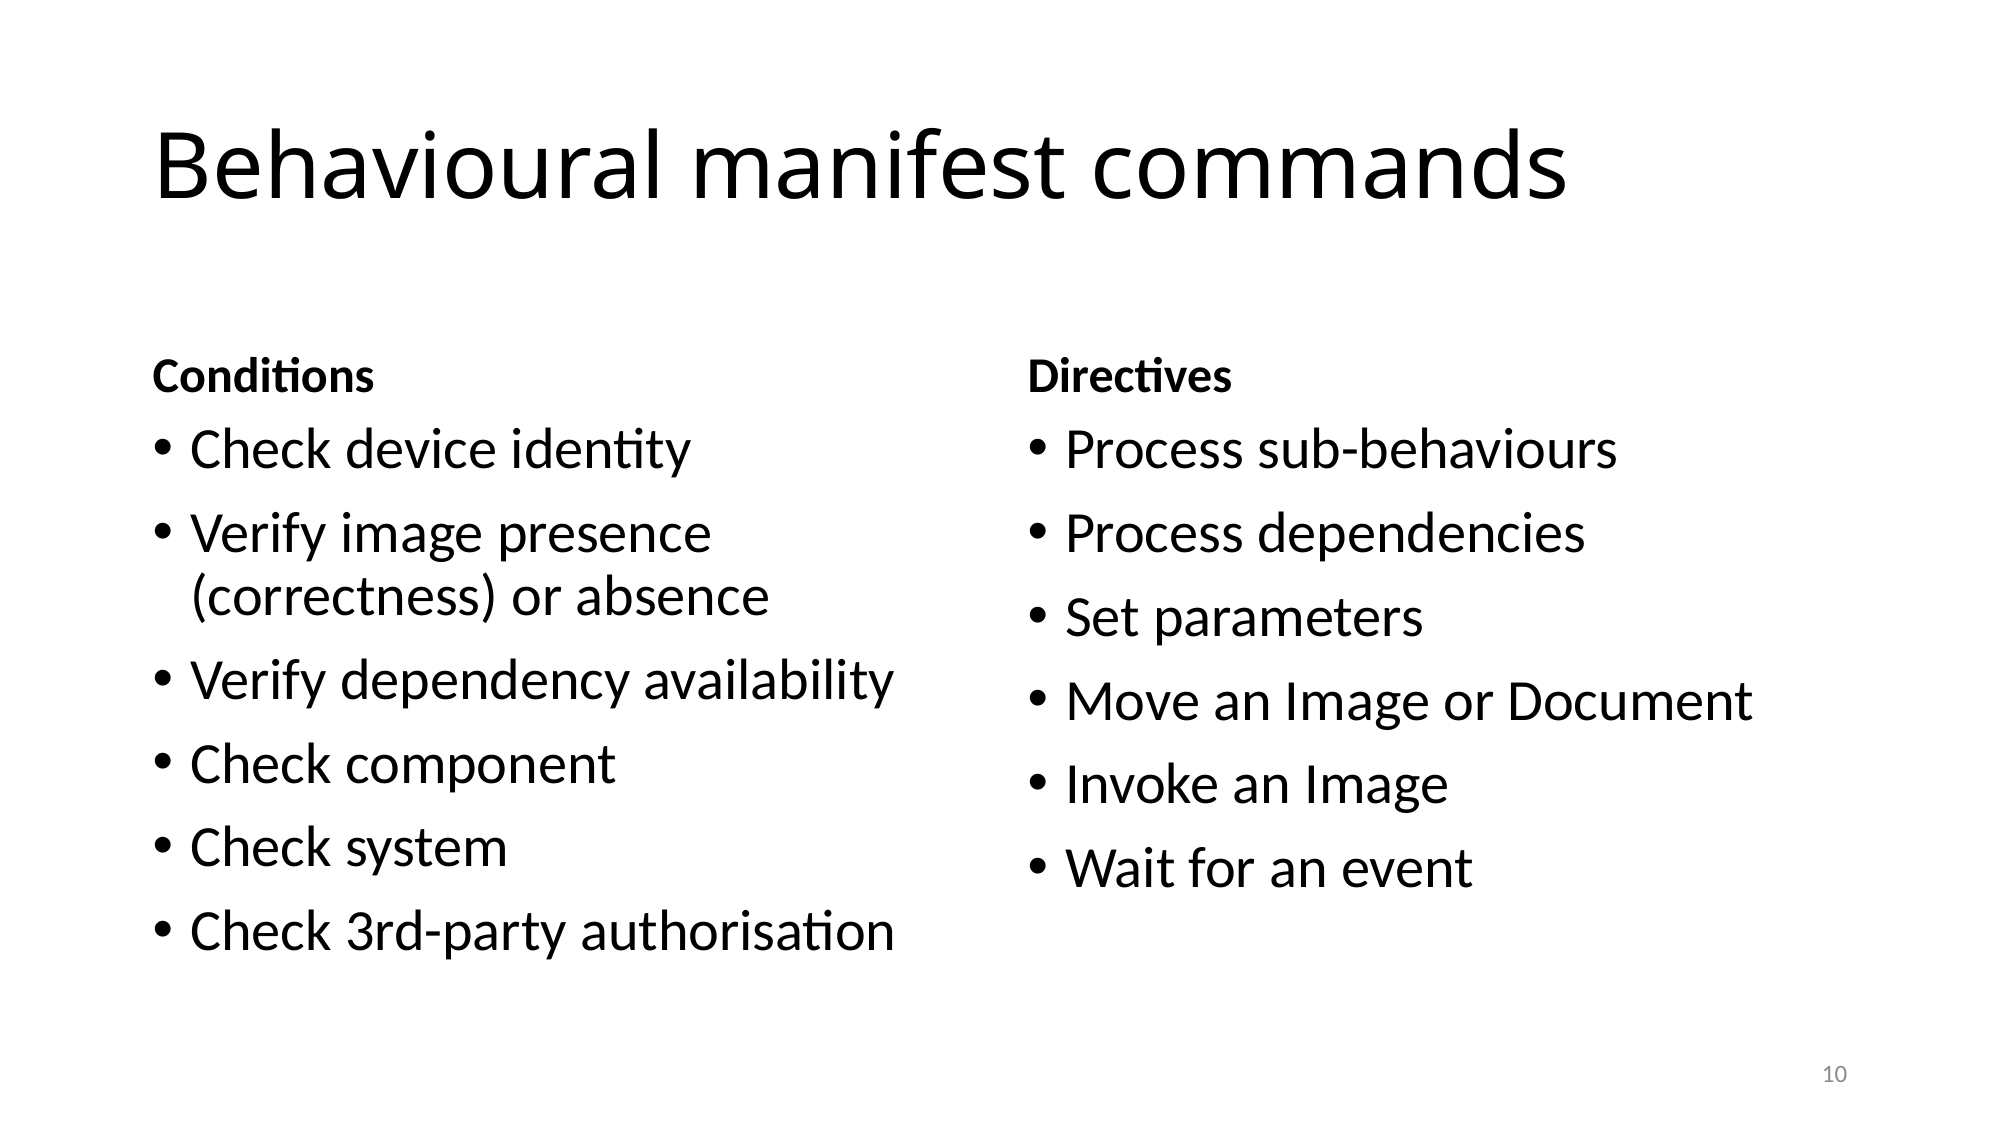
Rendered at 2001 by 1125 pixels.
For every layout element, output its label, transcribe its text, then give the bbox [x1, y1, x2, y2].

list Directives [1012, 275, 1863, 410]
list Process sub-behaviours Process dependencies Set parameters Move an Image or Document Invoke an Image Wait for an event [1012, 410, 1863, 1016]
slide_number 9 [1412, 1042, 1863, 1103]
list Check device identity Verify image presence (correctness) or absence Verify dependency availability Check component Check system Check 3rd-party authorisation [137, 410, 984, 1016]
title Behavioural manifest commands [137, 59, 1863, 278]
list Conditions [137, 275, 984, 410]
